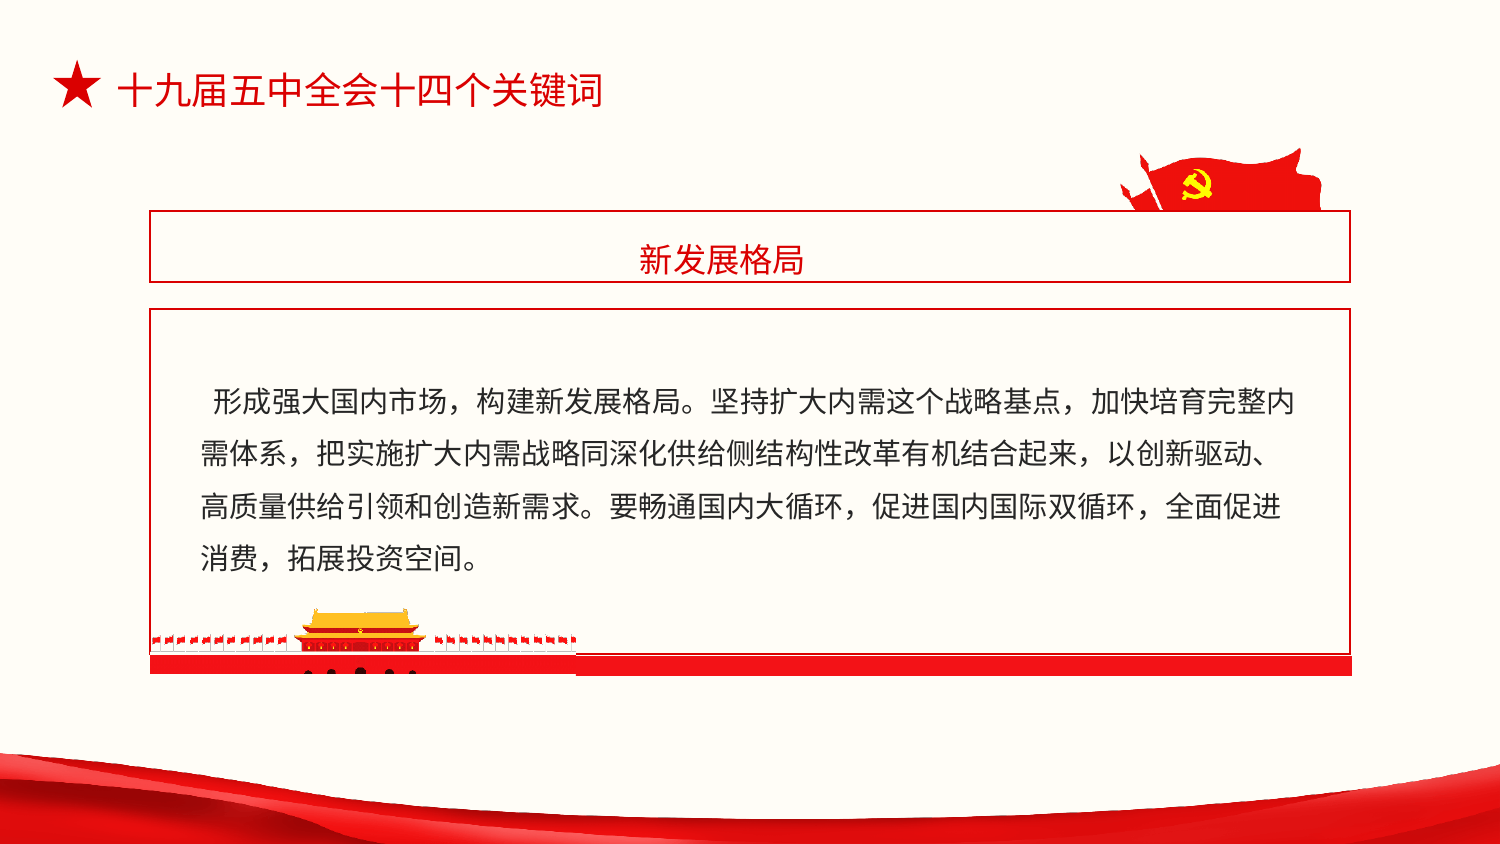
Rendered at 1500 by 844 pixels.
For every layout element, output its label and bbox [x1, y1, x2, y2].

picture [0, 746, 1500, 844]
text_box [149, 142, 1350, 282]
text_box [149, 309, 1352, 676]
